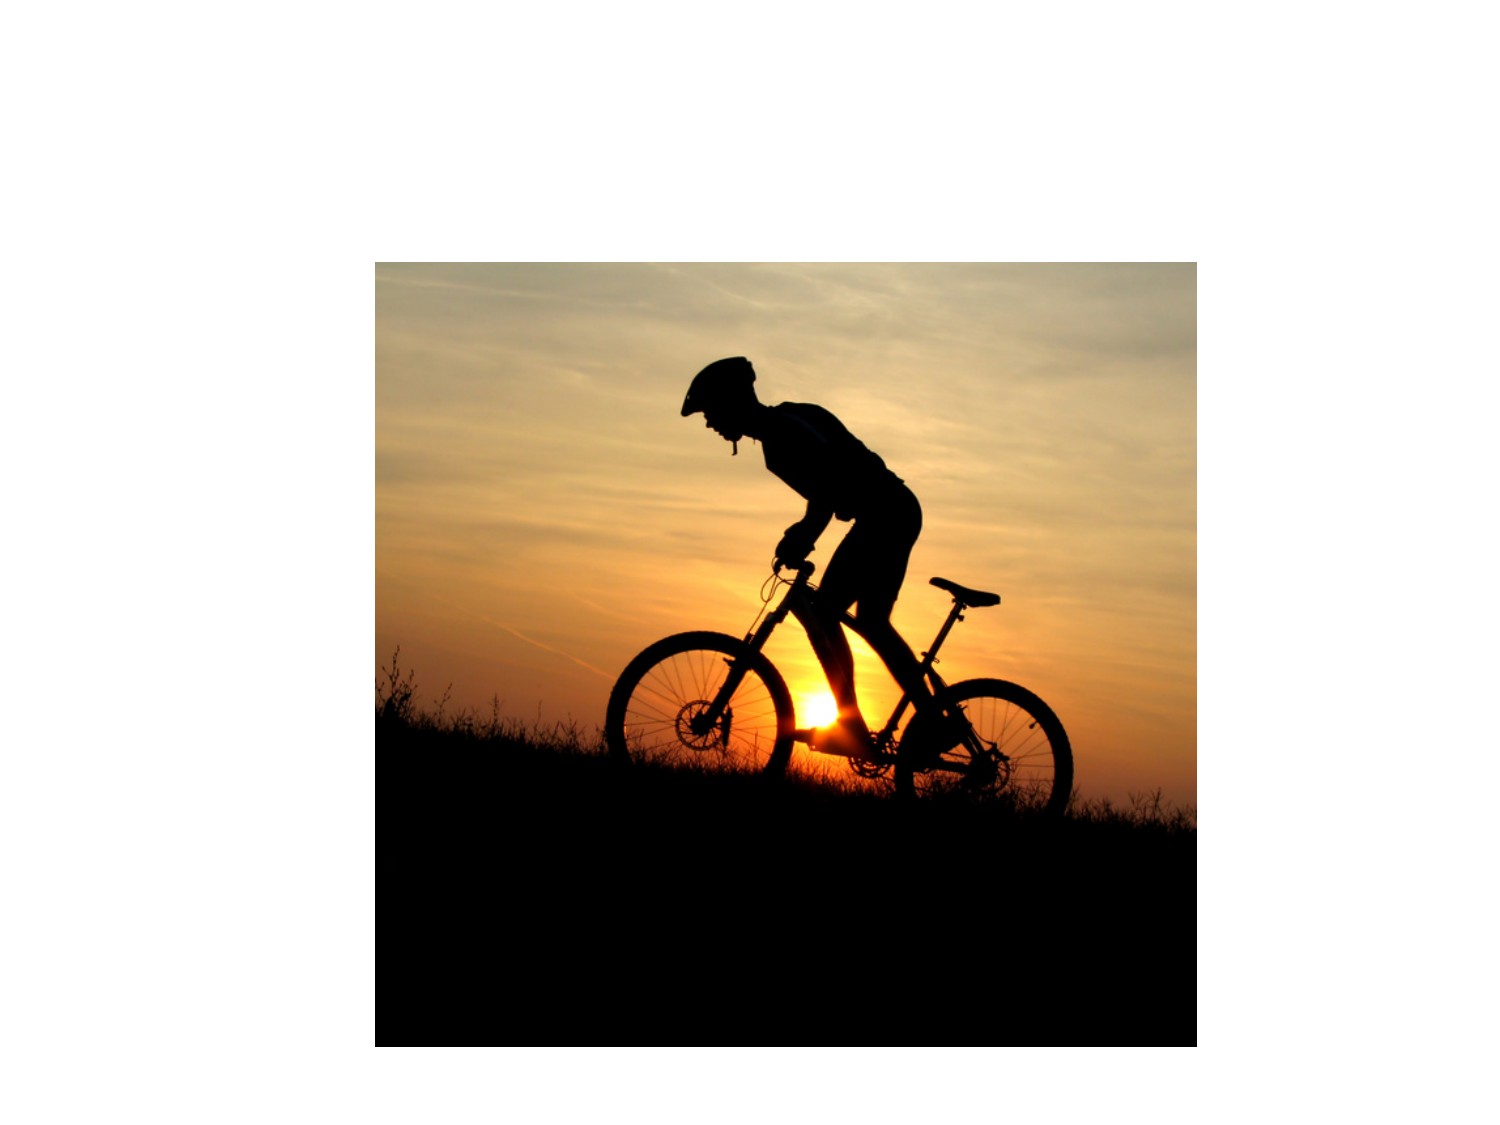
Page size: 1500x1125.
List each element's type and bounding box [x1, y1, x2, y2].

list [374, 262, 1197, 1047]
